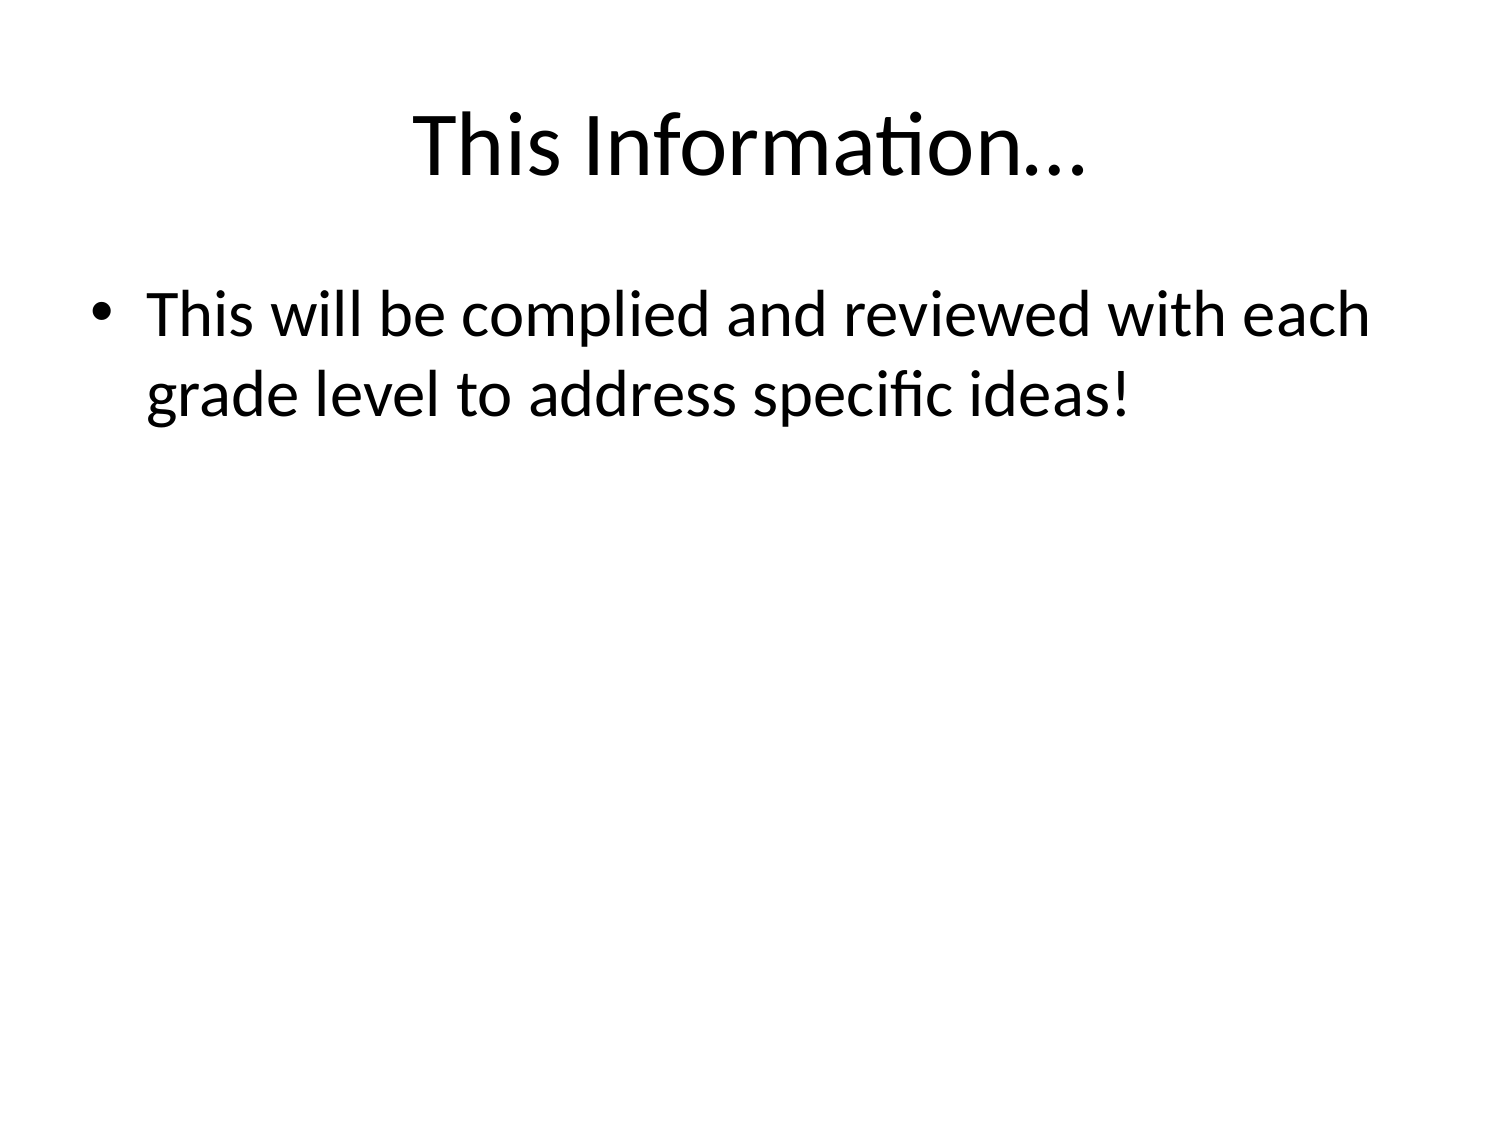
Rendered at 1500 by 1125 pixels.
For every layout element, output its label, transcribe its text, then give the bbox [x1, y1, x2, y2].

title This Information… [75, 45, 1425, 233]
list This will be complied and reviewed with each grade level to address specific ideas! [75, 262, 1425, 1005]
